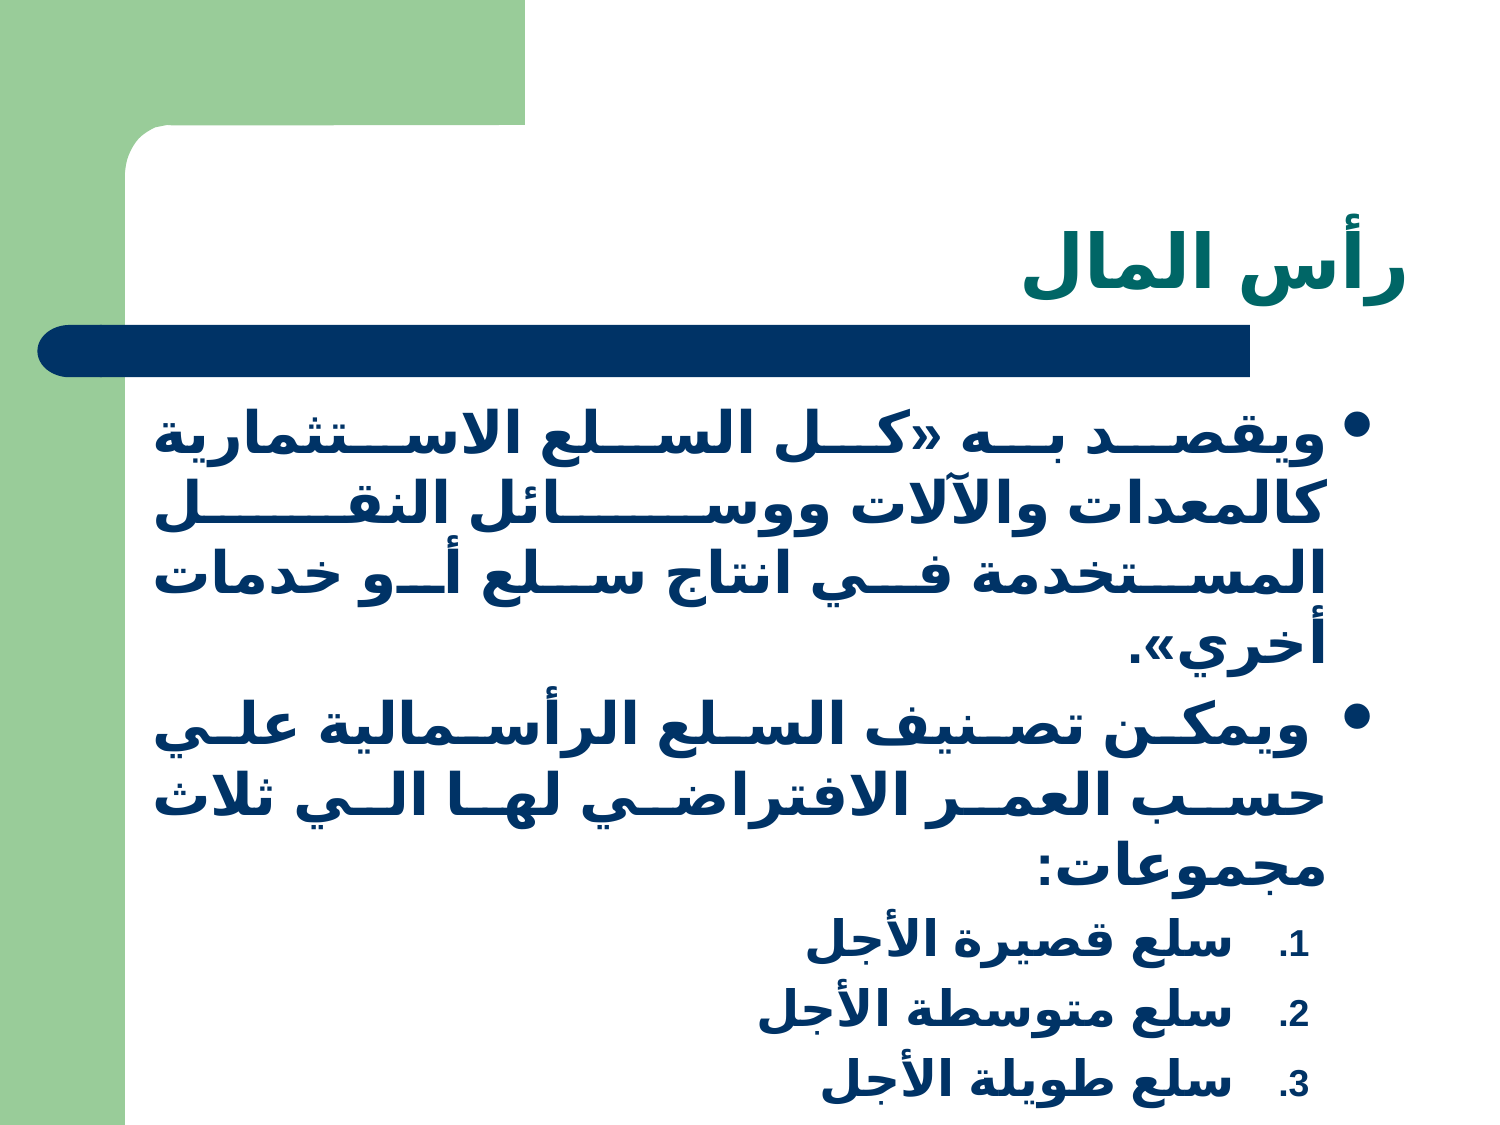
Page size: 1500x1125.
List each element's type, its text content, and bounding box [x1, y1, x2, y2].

title رأس المال [125, 125, 1425, 313]
list ويقصد به «كل السلع الاستثمارية كالمعدات والآلات ووسائل النقل المستخدمة في انتاج سلع أو خدمات أخري». ويمكن تصنيف السلع الرأسمالية علي حسب العمر الافتراضي لها الي ثلاث مجموعات: سلع قصيرة الأجل سلع متوسطة الأجل سلع طويلة الأجل [137, 387, 1400, 999]
